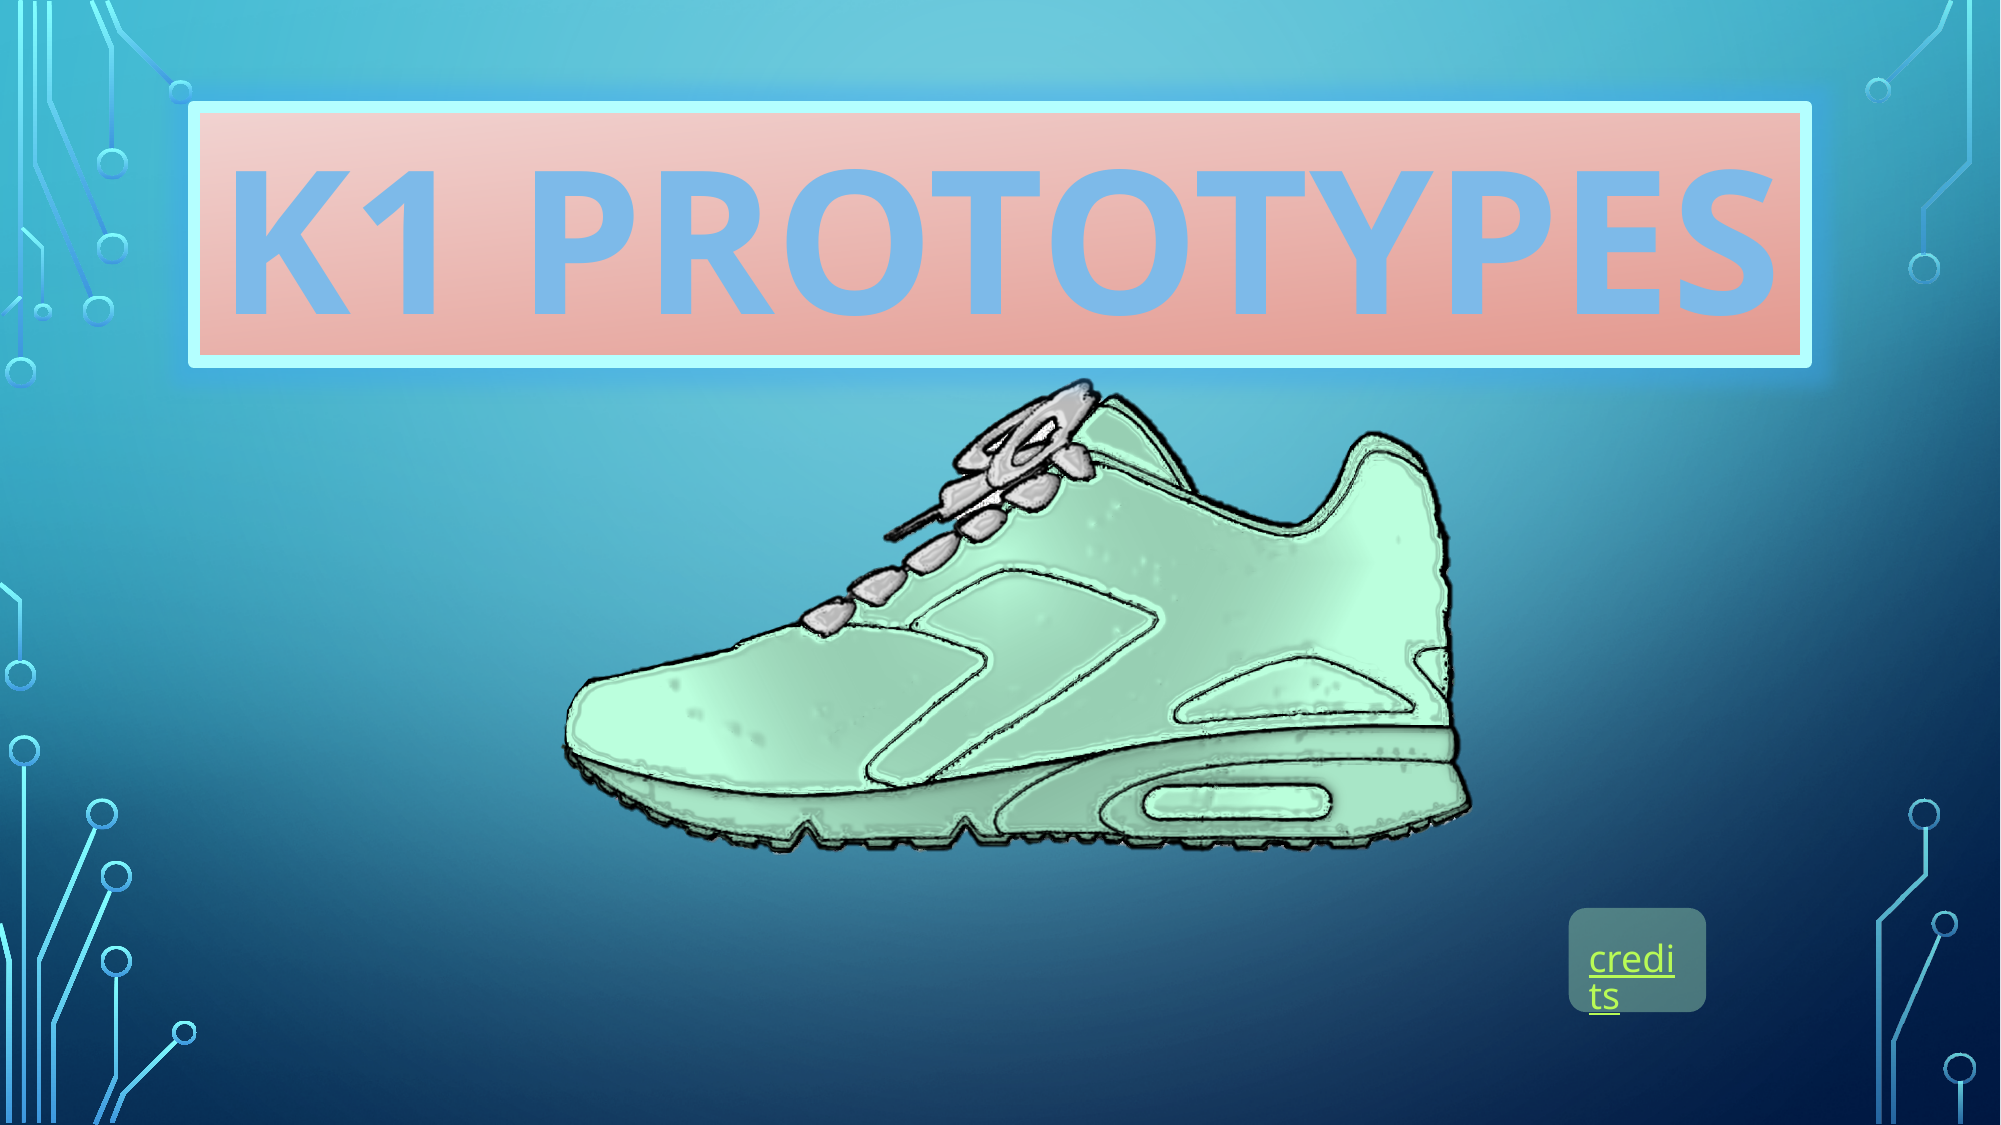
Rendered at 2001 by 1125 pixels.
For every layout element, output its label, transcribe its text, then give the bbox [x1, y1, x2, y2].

text_box K1 PROTOTYPES [193, 106, 1807, 362]
text_box credits [1568, 907, 1707, 1013]
picture [362, 186, 1638, 939]
